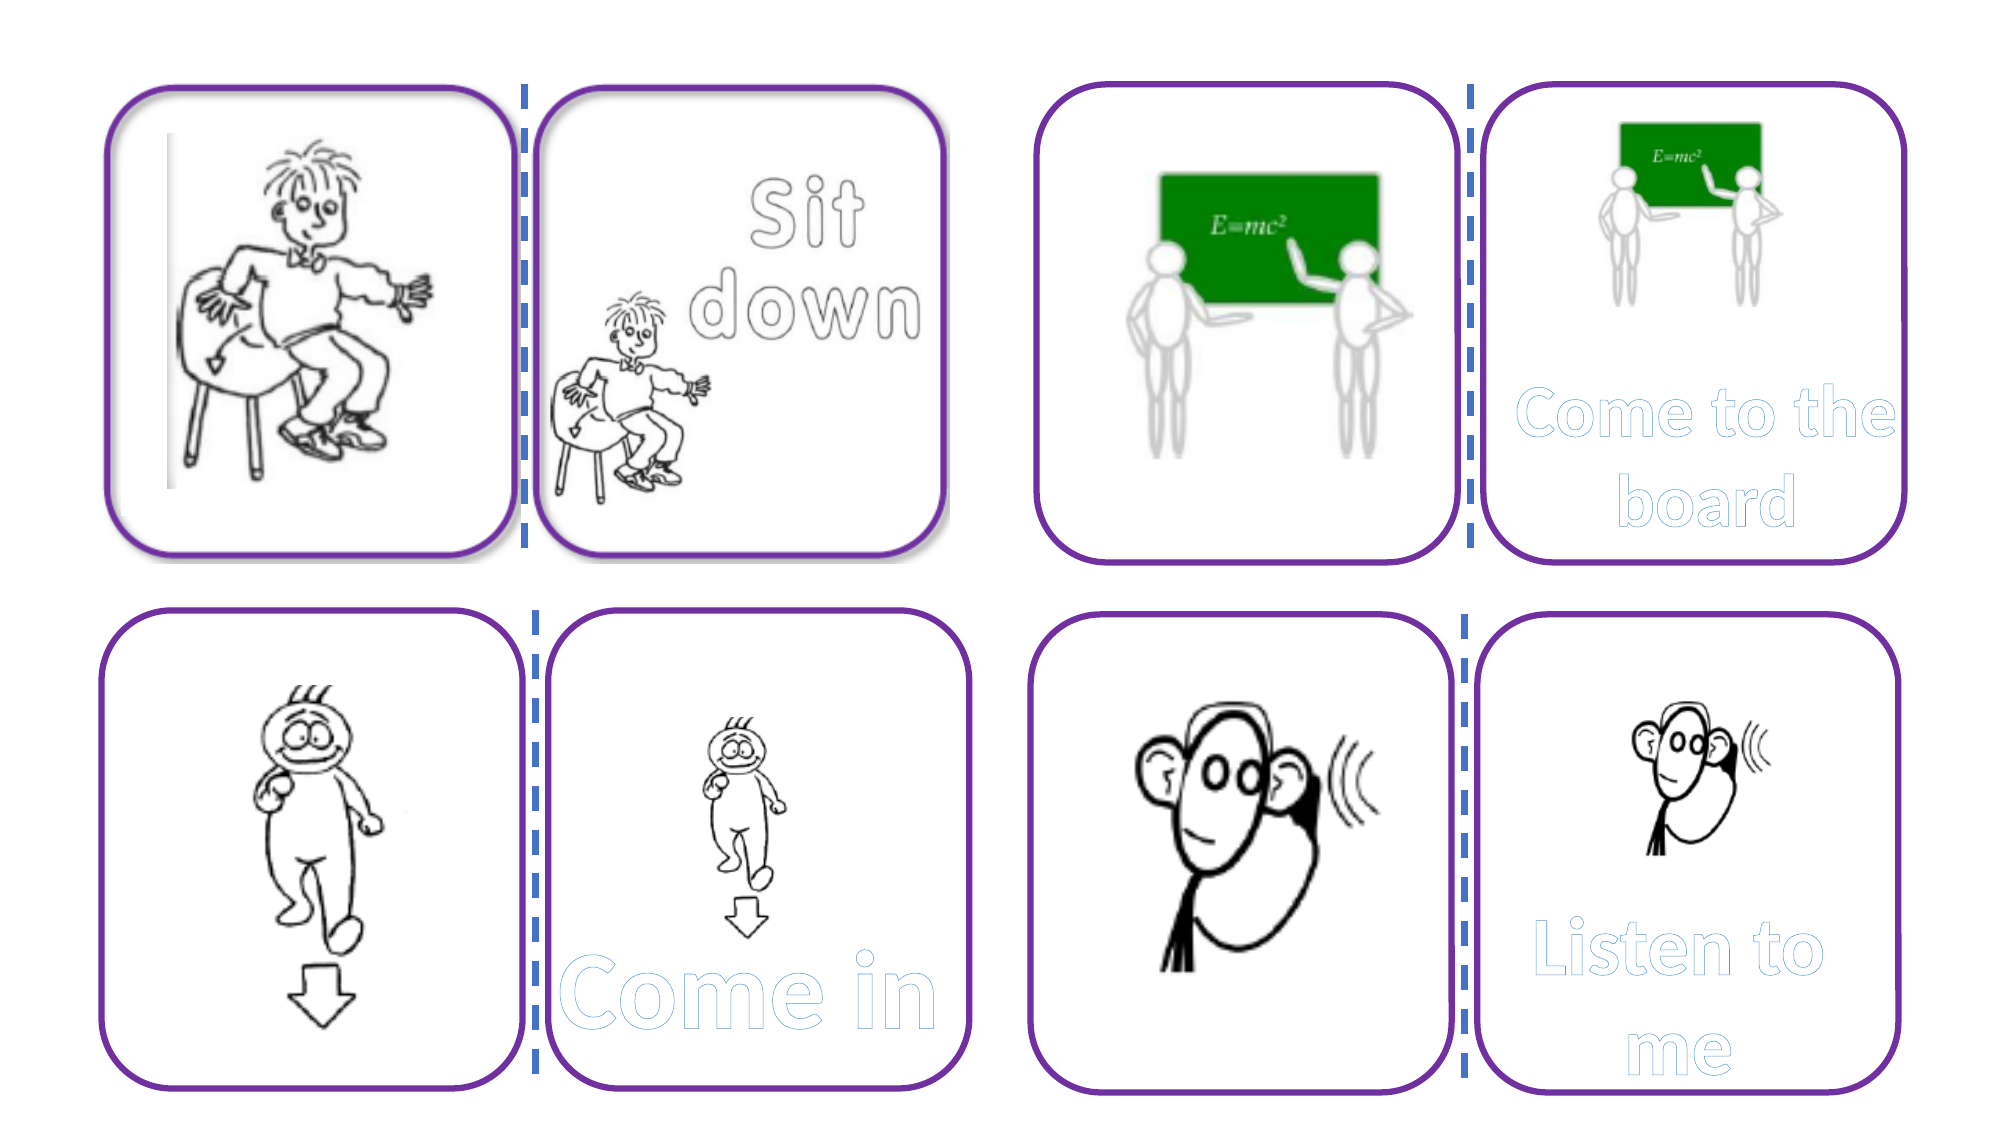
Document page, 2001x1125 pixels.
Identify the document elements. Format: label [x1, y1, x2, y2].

text_box [1030, 614, 1899, 1102]
text_box [1036, 84, 1931, 565]
text_box [101, 610, 970, 1091]
text_box [95, 82, 950, 565]
